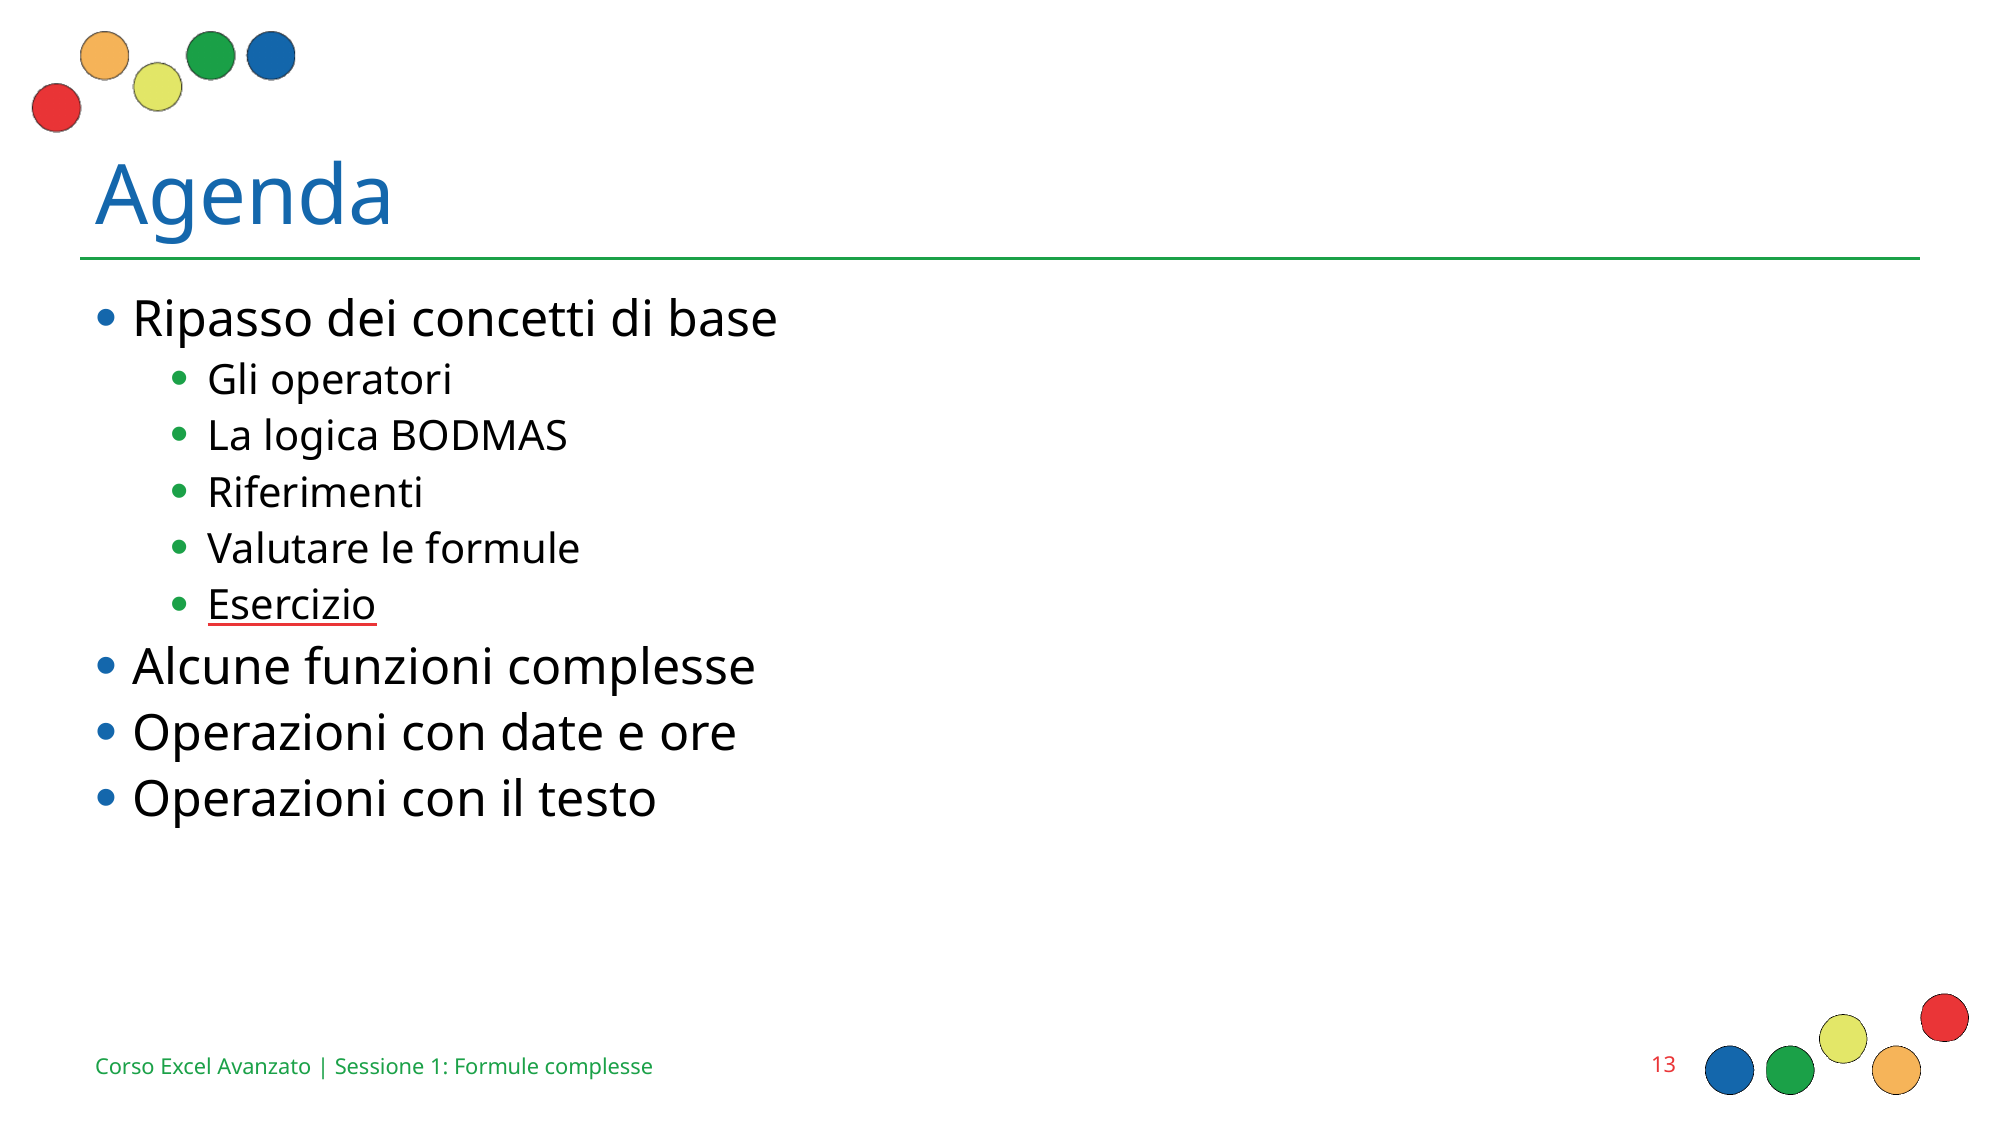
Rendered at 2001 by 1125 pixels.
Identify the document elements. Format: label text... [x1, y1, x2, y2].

picture [29, 30, 295, 135]
title Agenda [80, 123, 1920, 259]
slide_number 13 [1583, 1035, 1692, 1096]
list Ripasso dei concetti di base Gli operatori La logica BODMAS Riferimenti Valutare le formule Esercizio Alcune funzioni complesse Operazioni con date e ore Operazioni con il testo [80, 278, 1920, 1011]
footer Corso Excel Avanzato | Sessione 1: Formule complesse [80, 1035, 1571, 1096]
picture [1704, 990, 1971, 1096]
